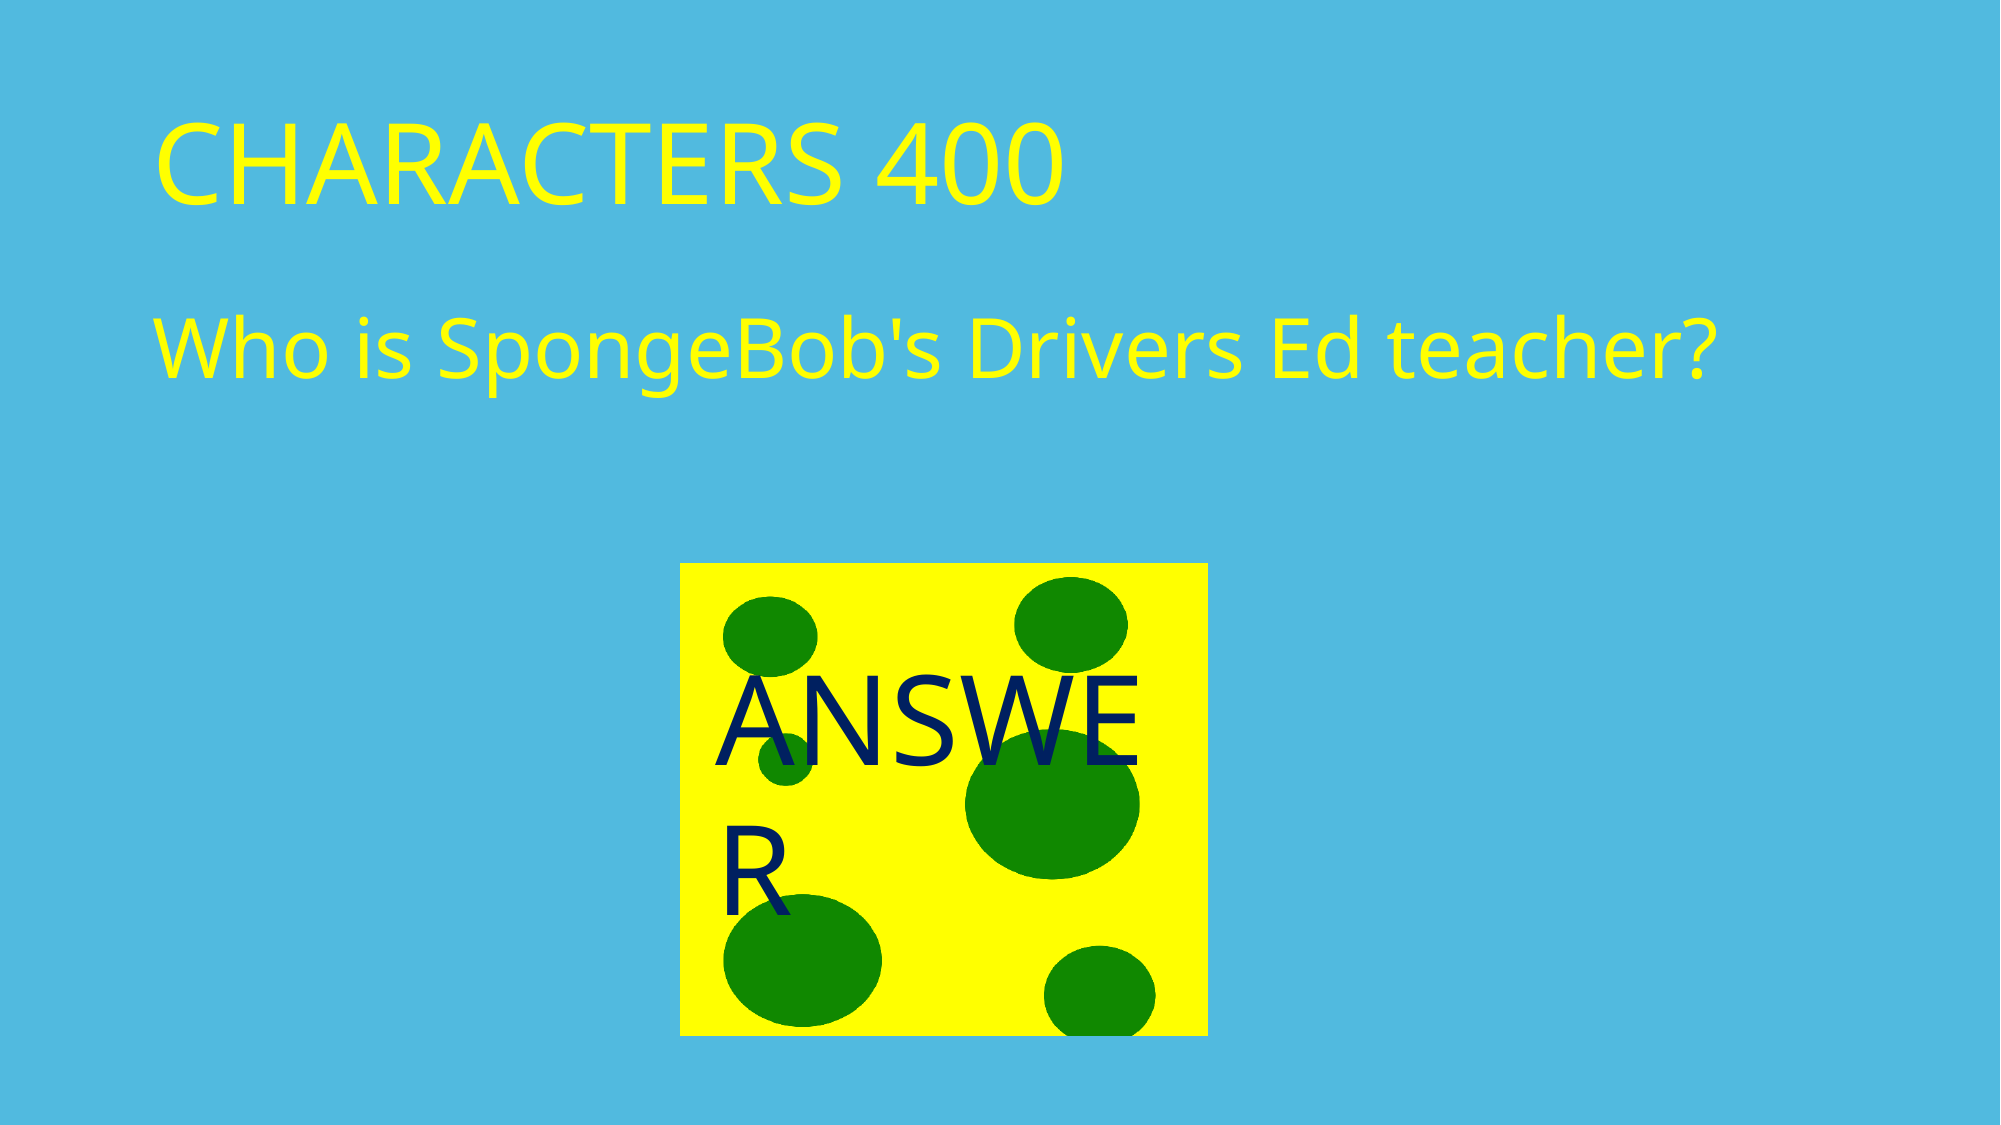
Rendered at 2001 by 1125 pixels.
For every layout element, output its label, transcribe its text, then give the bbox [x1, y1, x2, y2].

title CHARACTERS 400 [137, 59, 1863, 278]
list Who is SpongeBob's Drivers Ed teacher? [137, 299, 1863, 1014]
picture [680, 563, 1209, 1036]
